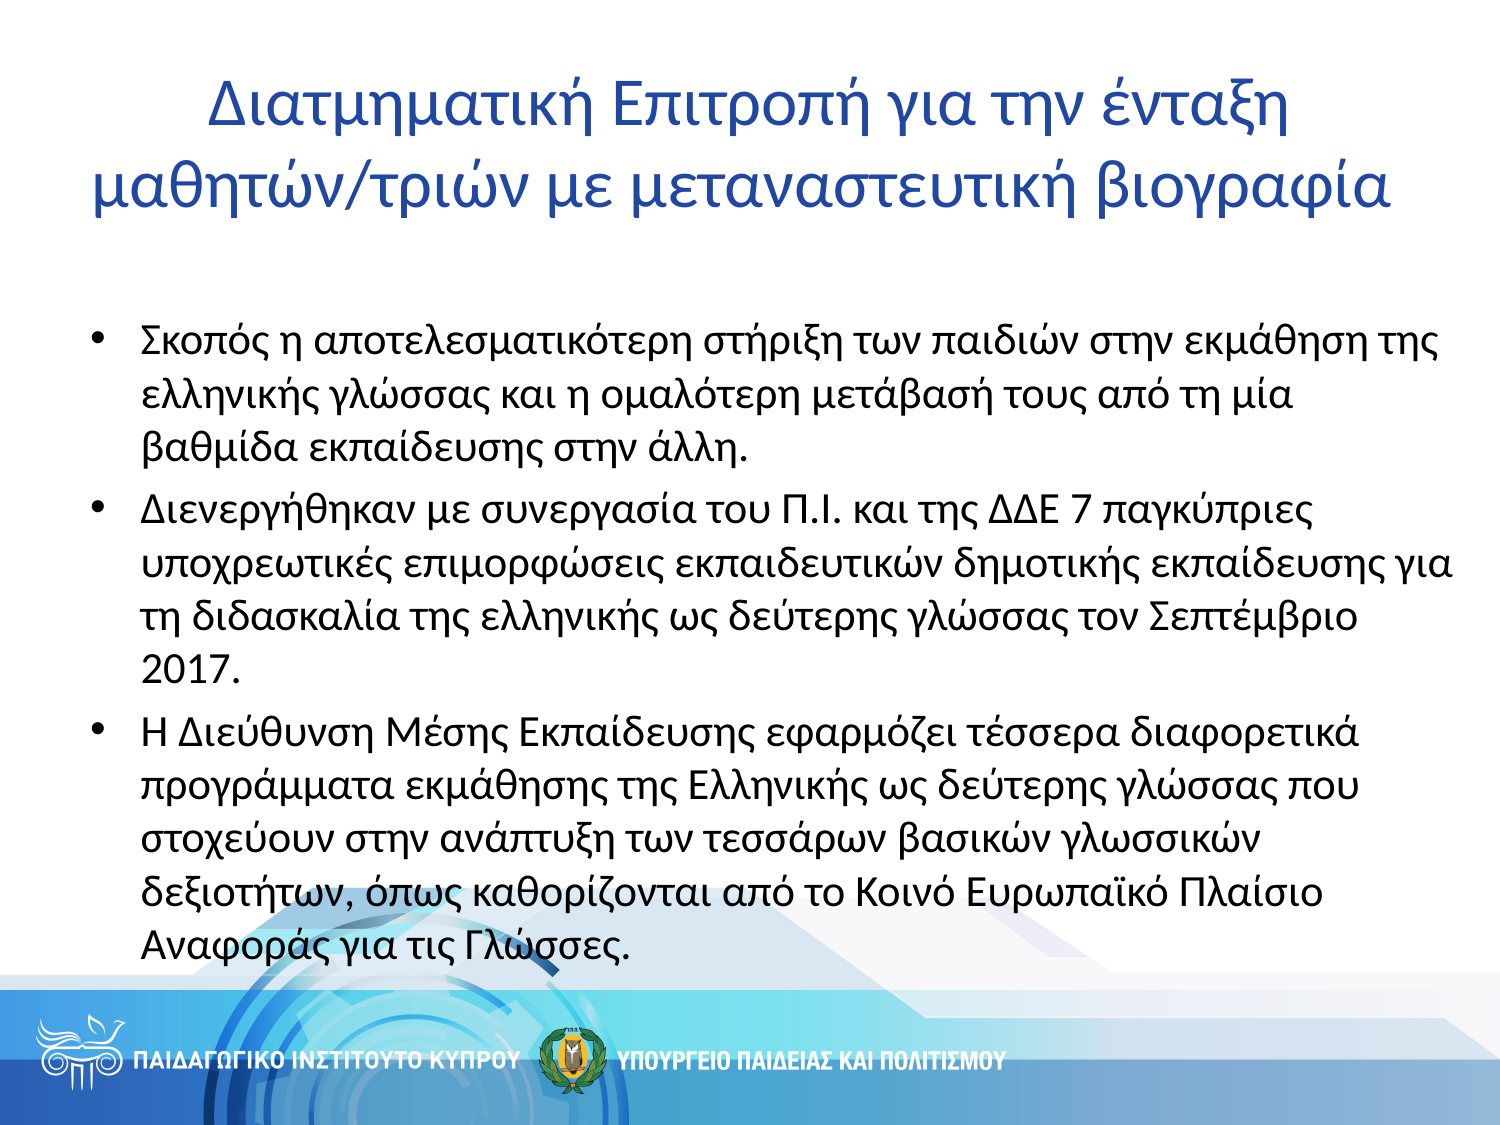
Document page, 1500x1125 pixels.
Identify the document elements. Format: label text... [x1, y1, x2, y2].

list Σκοπός η αποτελεσματικότερη στήριξη των παιδιών στην εκμάθηση της ελληνικής γλώσσας και η ομαλότερη μετάβασή τους από τη μία βαθμίδα εκπαίδευσης στην άλλη. Διενεργήθηκαν με συνεργασία του Π.Ι. και της ΔΔΕ 7 παγκύπριες υποχρεωτικές επιμορφώσεις εκπαιδευτικών δημοτικής εκπαίδευσης για τη διδασκαλία της ελληνικής ως δεύτερης γλώσσας τον Σεπτέμβριο 2017. Η Διεύθυνση Μέσης Εκπαίδευσης εφαρμόζει τέσσερα διαφορετικά προγράμματα εκμάθησης της Ελληνικής ως δεύτερης γλώσσας που στοχεύουν στην ανάπτυξη των τεσσάρων βασικών γλωσσικών δεξιοτήτων, όπως καθορίζονται από το Κοινό Ευρωπαϊκό Πλαίσιο Αναφοράς για τις Γλώσσες. [75, 302, 1471, 988]
title Διατμηματική Επιτροπή για την ένταξη μαθητών/τριών με μεταναστευτική βιογραφία [75, 45, 1425, 233]
picture [0, 0, 1500, 1125]
